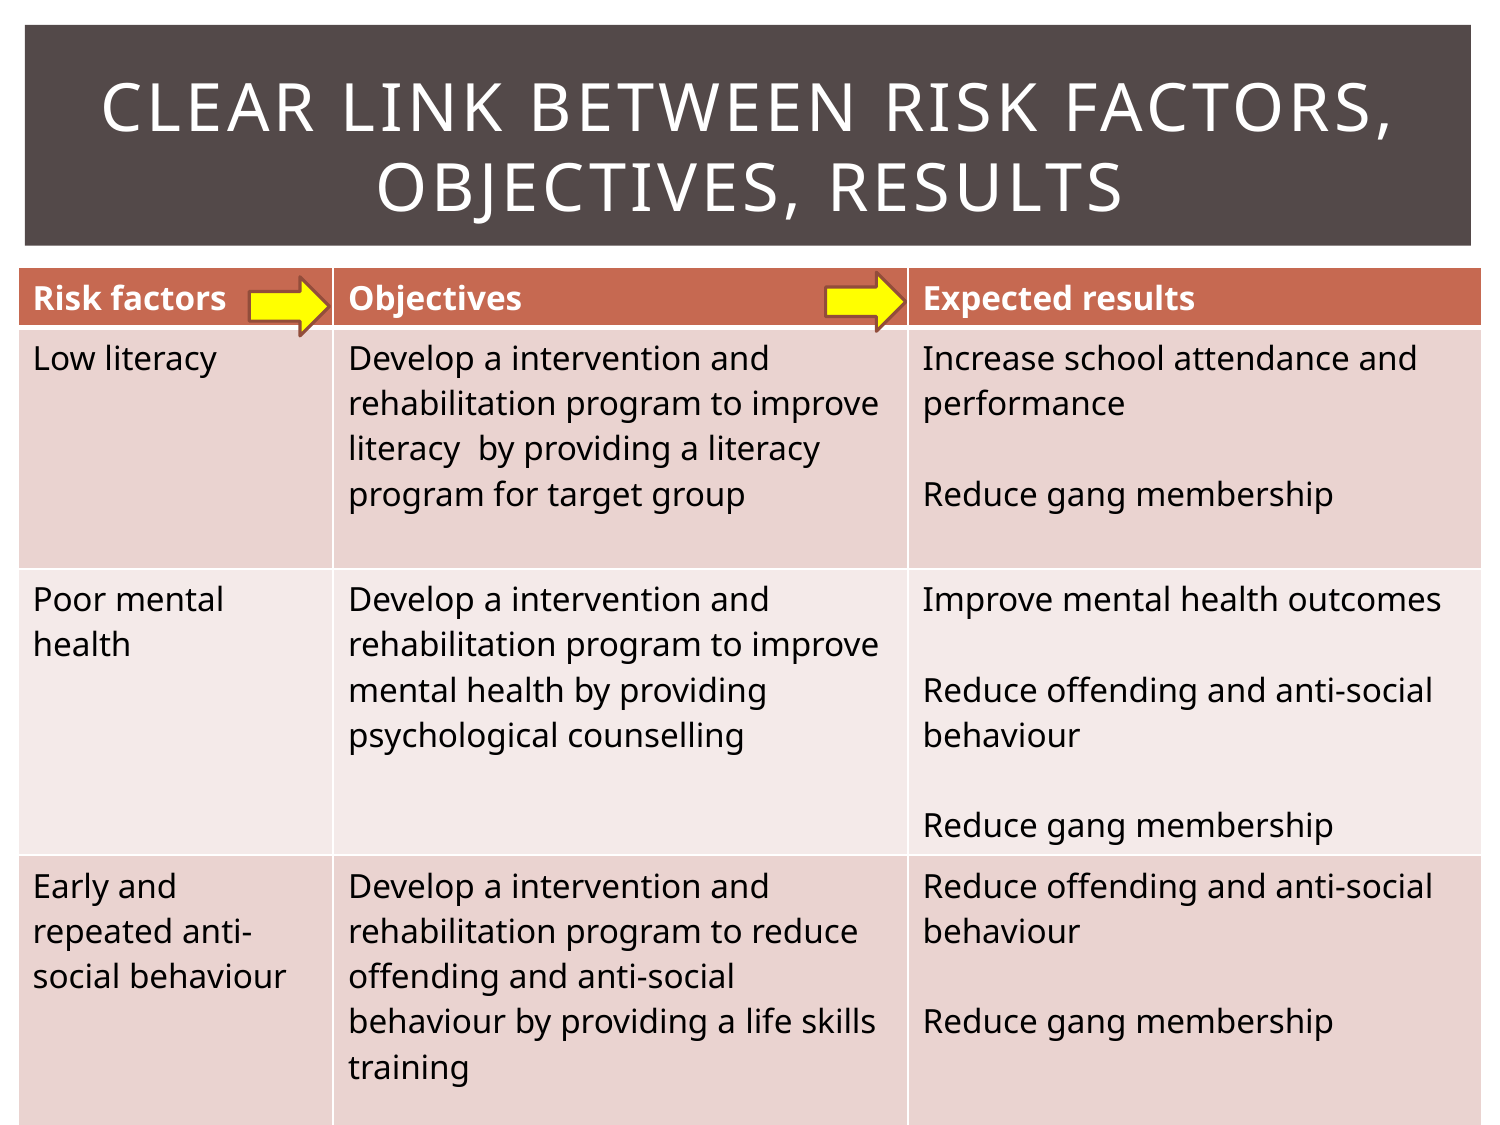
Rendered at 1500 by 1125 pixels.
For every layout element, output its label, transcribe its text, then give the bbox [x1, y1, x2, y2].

title Clear link between risk factors, objectives, Results [62, 58, 1438, 232]
table_cell Develop a intervention and rehabilitation program to reduce offending and anti-social behaviour by providing a life skills training [334, 856, 907, 1125]
table_cell Increase school attendance and performance Reduce gang membership [909, 330, 1481, 568]
table_cell Develop a intervention and rehabilitation program to improve literacy by providing a literacy program for target group [334, 330, 907, 568]
table_cell Poor mental health [19, 570, 332, 854]
table_cell Early and repeated anti-social behaviour [19, 856, 332, 1125]
text_box [824, 270, 907, 333]
table_cell Improve mental health outcomes Reduce offending and anti-social behaviour Reduce gang membership [909, 570, 1481, 854]
table_header Objectives [334, 268, 907, 325]
table_cell Develop a intervention and rehabilitation program to improve mental health by providing psychological counselling [334, 570, 907, 854]
table_cell Low literacy [19, 330, 332, 568]
text_box [247, 275, 331, 338]
table_header Risk factors [19, 268, 332, 325]
table_header Expected results [909, 268, 1481, 325]
table_cell Reduce offending and anti-social behaviour Reduce gang membership [909, 856, 1481, 1125]
